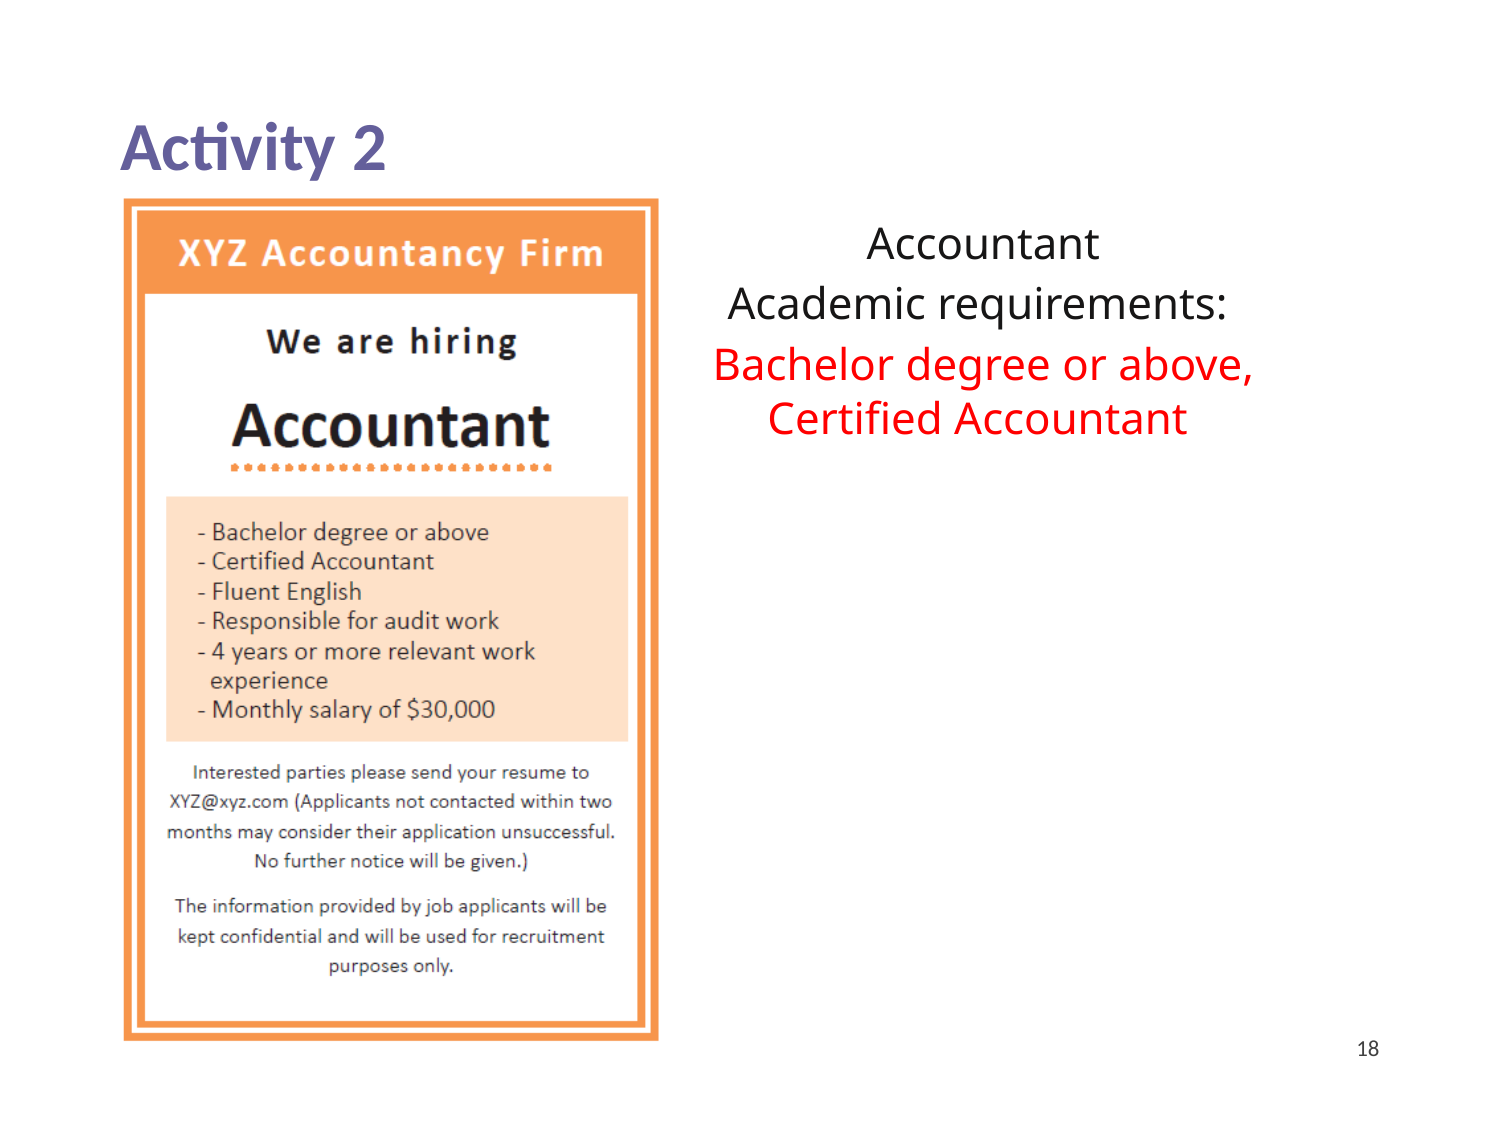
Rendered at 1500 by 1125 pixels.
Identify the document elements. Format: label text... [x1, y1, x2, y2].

list Activity 2 [119, 113, 1382, 210]
picture [119, 196, 664, 1049]
slide_number 18 [1353, 1035, 1381, 1062]
text_box Accountant Academic requirements: Bachelor degree or above, Certified Accountant [664, 206, 1304, 442]
